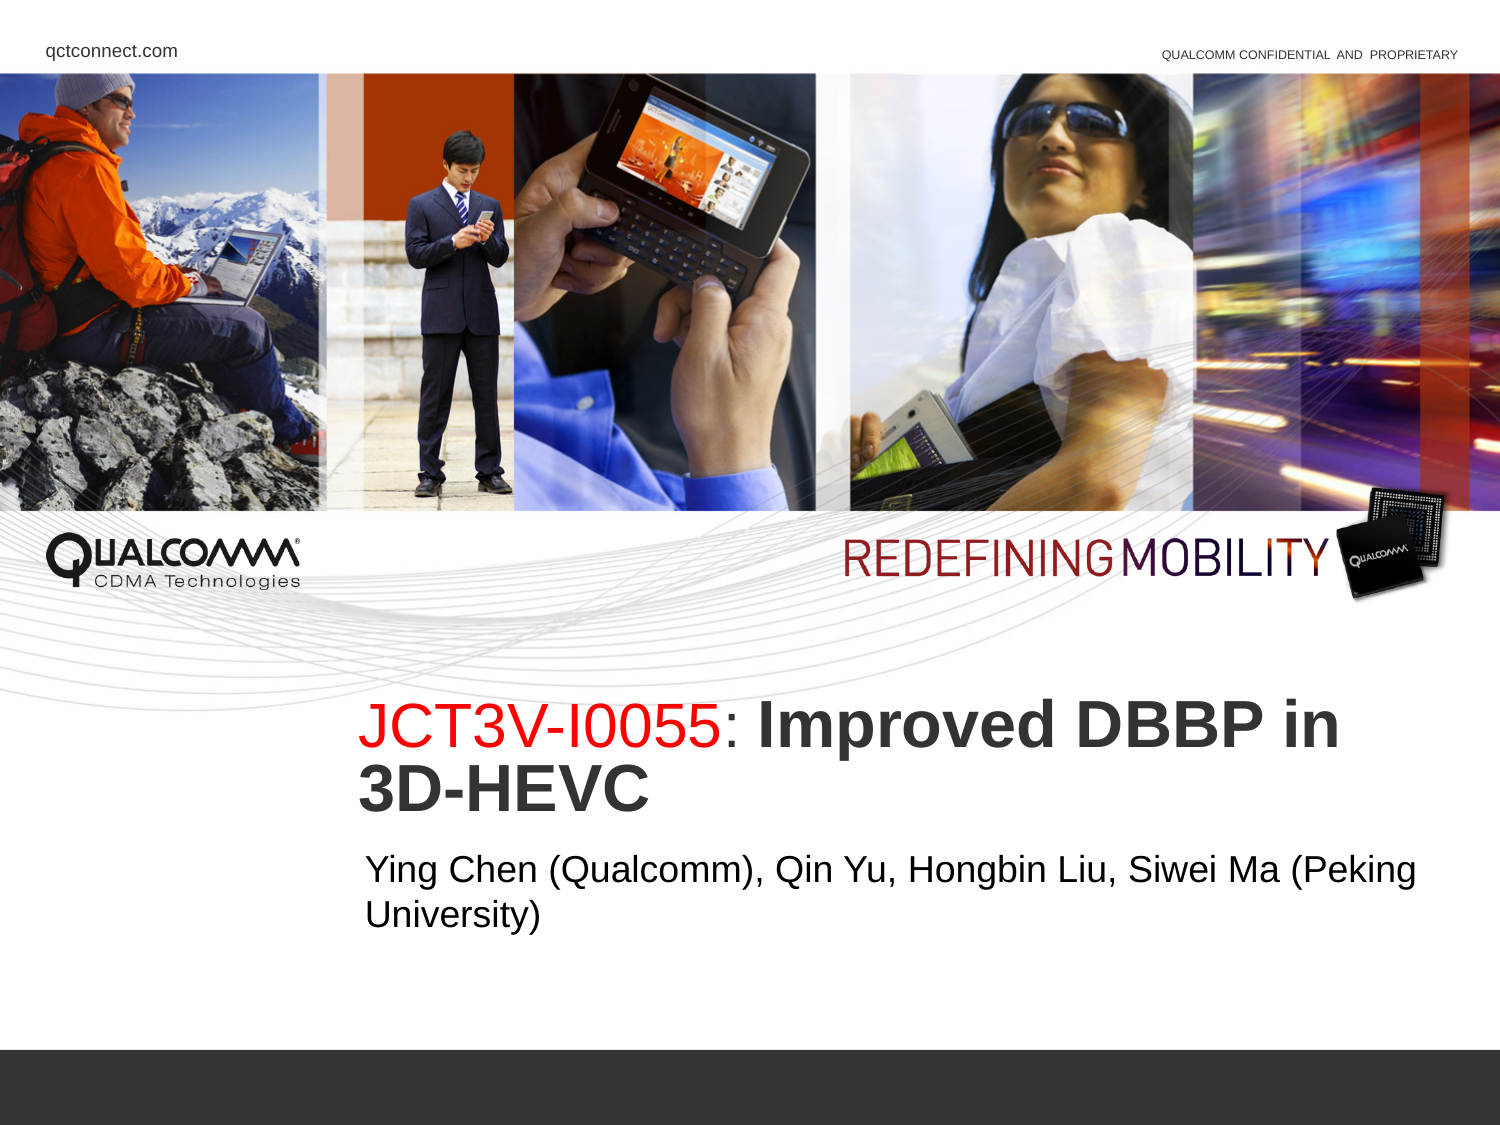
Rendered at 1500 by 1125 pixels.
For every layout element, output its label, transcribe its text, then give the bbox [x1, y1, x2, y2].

text_box Ying Chen (Qualcomm), Qin Yu, Hongbin Liu, Siwei Ma (Peking University) [349, 837, 1463, 943]
picture [0, 12, 1500, 744]
title JCT3V-I0055: Improved DBBP in 3D-HEVC [343, 590, 1480, 833]
